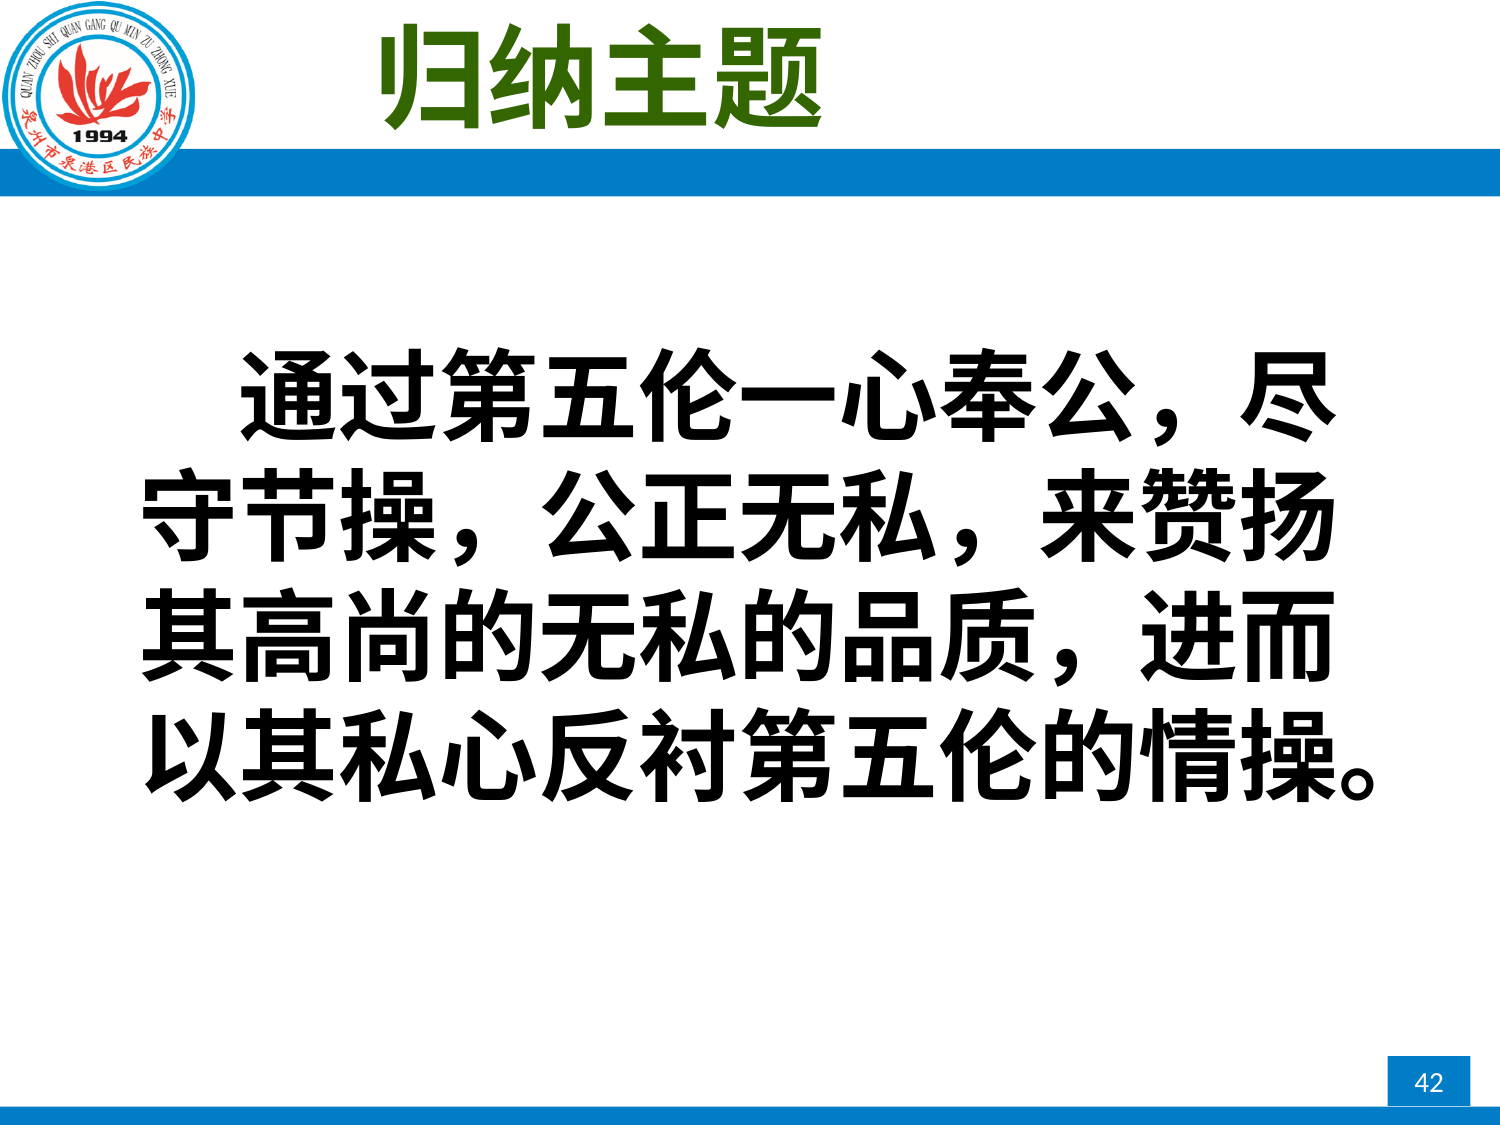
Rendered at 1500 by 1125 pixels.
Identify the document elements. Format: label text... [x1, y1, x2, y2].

picture [2, 1, 88, 86]
title 通过第五伦一心奉公，尽守节操，公正无私，来赞扬其高尚的无私的品质，进而以其私心反衬第五伦的情操。 [88, 302, 1388, 965]
picture [120, 114, 195, 191]
picture [9, 6, 189, 186]
text_box 归纳主题 [360, 0, 1137, 150]
picture [2, 107, 78, 191]
picture [110, 1, 195, 79]
